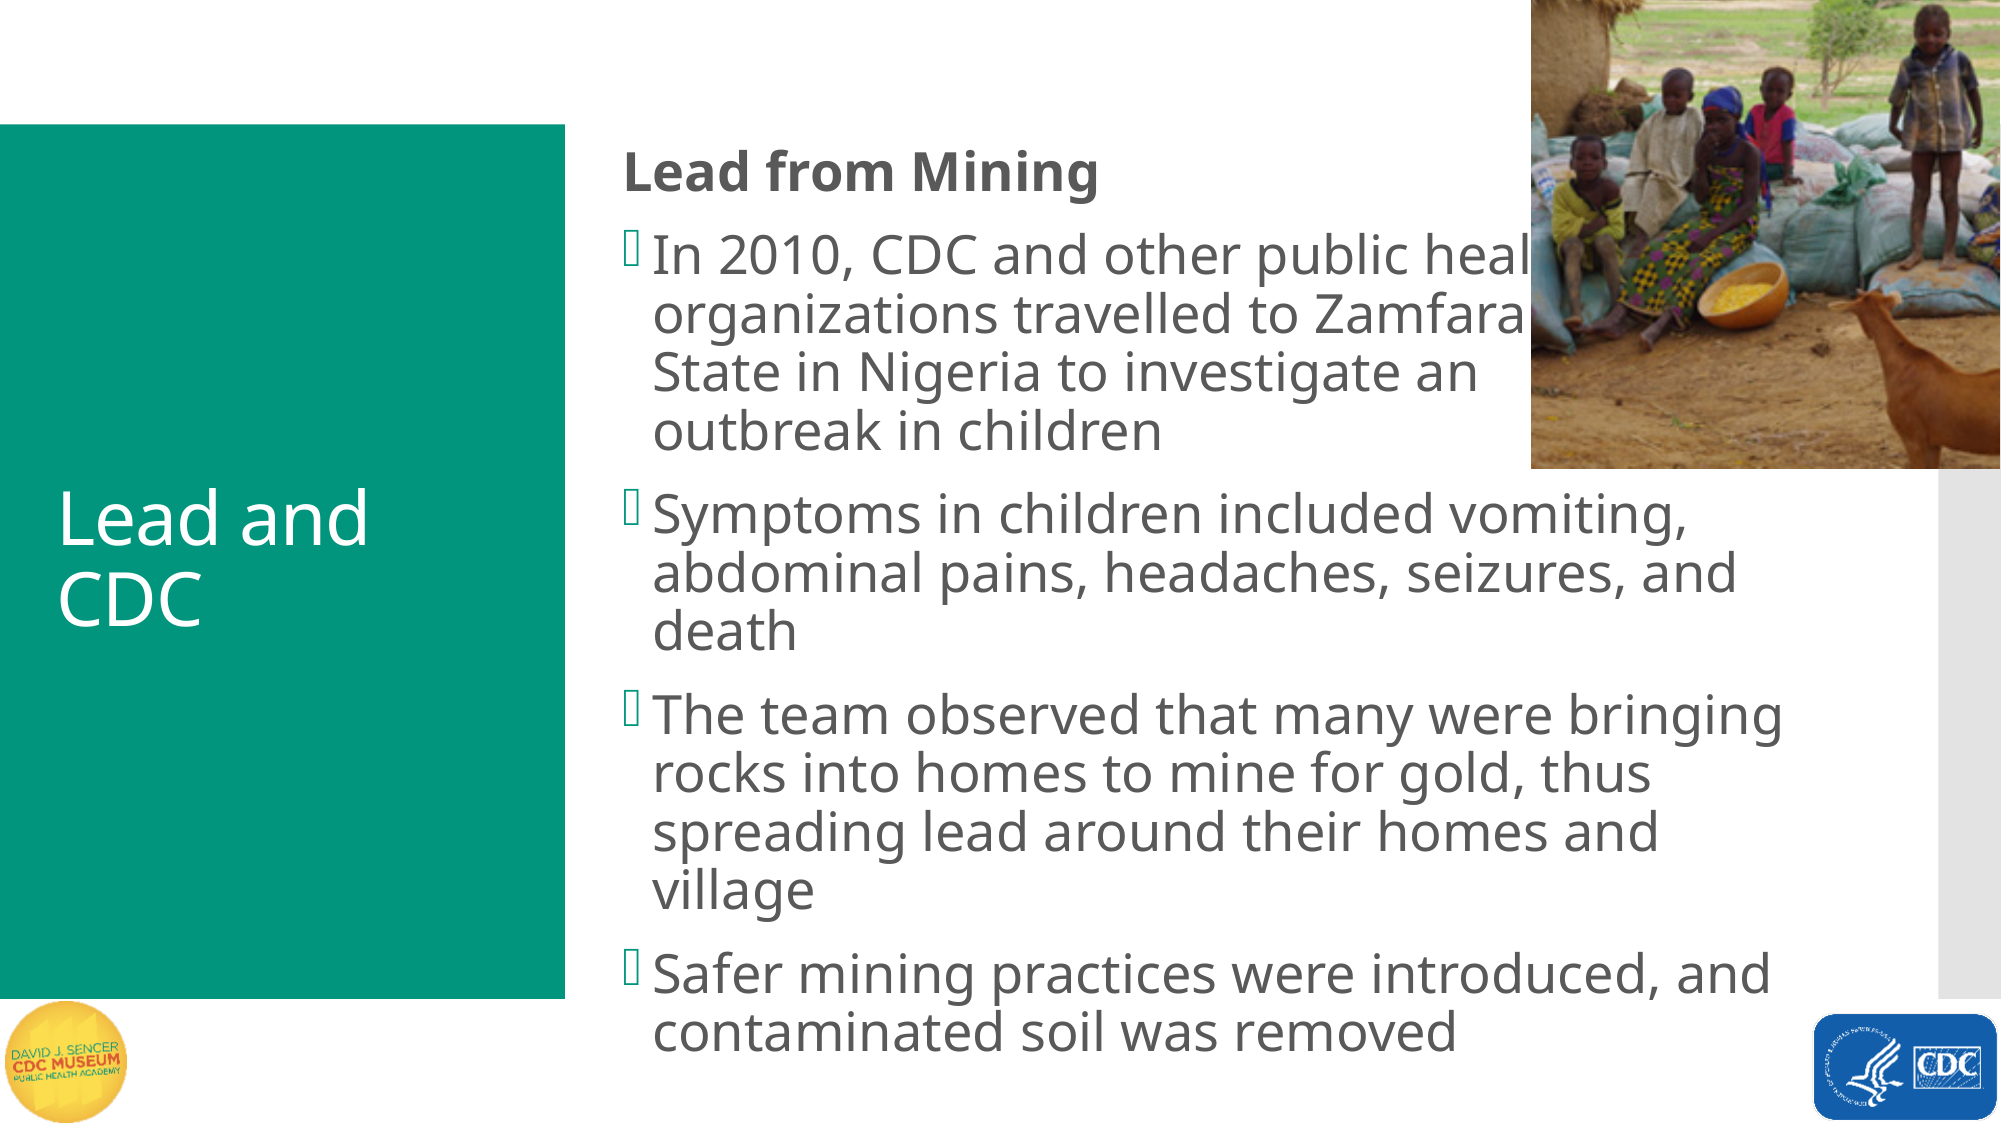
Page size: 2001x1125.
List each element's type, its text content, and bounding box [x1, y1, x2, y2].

list Lead from Mining In 2010, CDC and other public health organizations travelled to Zamfara State in Nigeria to investigate an outbreak in children Symptoms in children included vomiting, abdominal pains, headaches, seizures, and death The team observed that many were bringing rocks into homes to mine for gold, thus spreading lead around their homes and village Safer mining practices were introduced, and contaminated soil was removed [607, 136, 1803, 1099]
picture [4, 1001, 127, 1123]
title Lead and CDC [41, 184, 525, 940]
picture [1530, 0, 2000, 469]
picture [1801, 1006, 2000, 1125]
